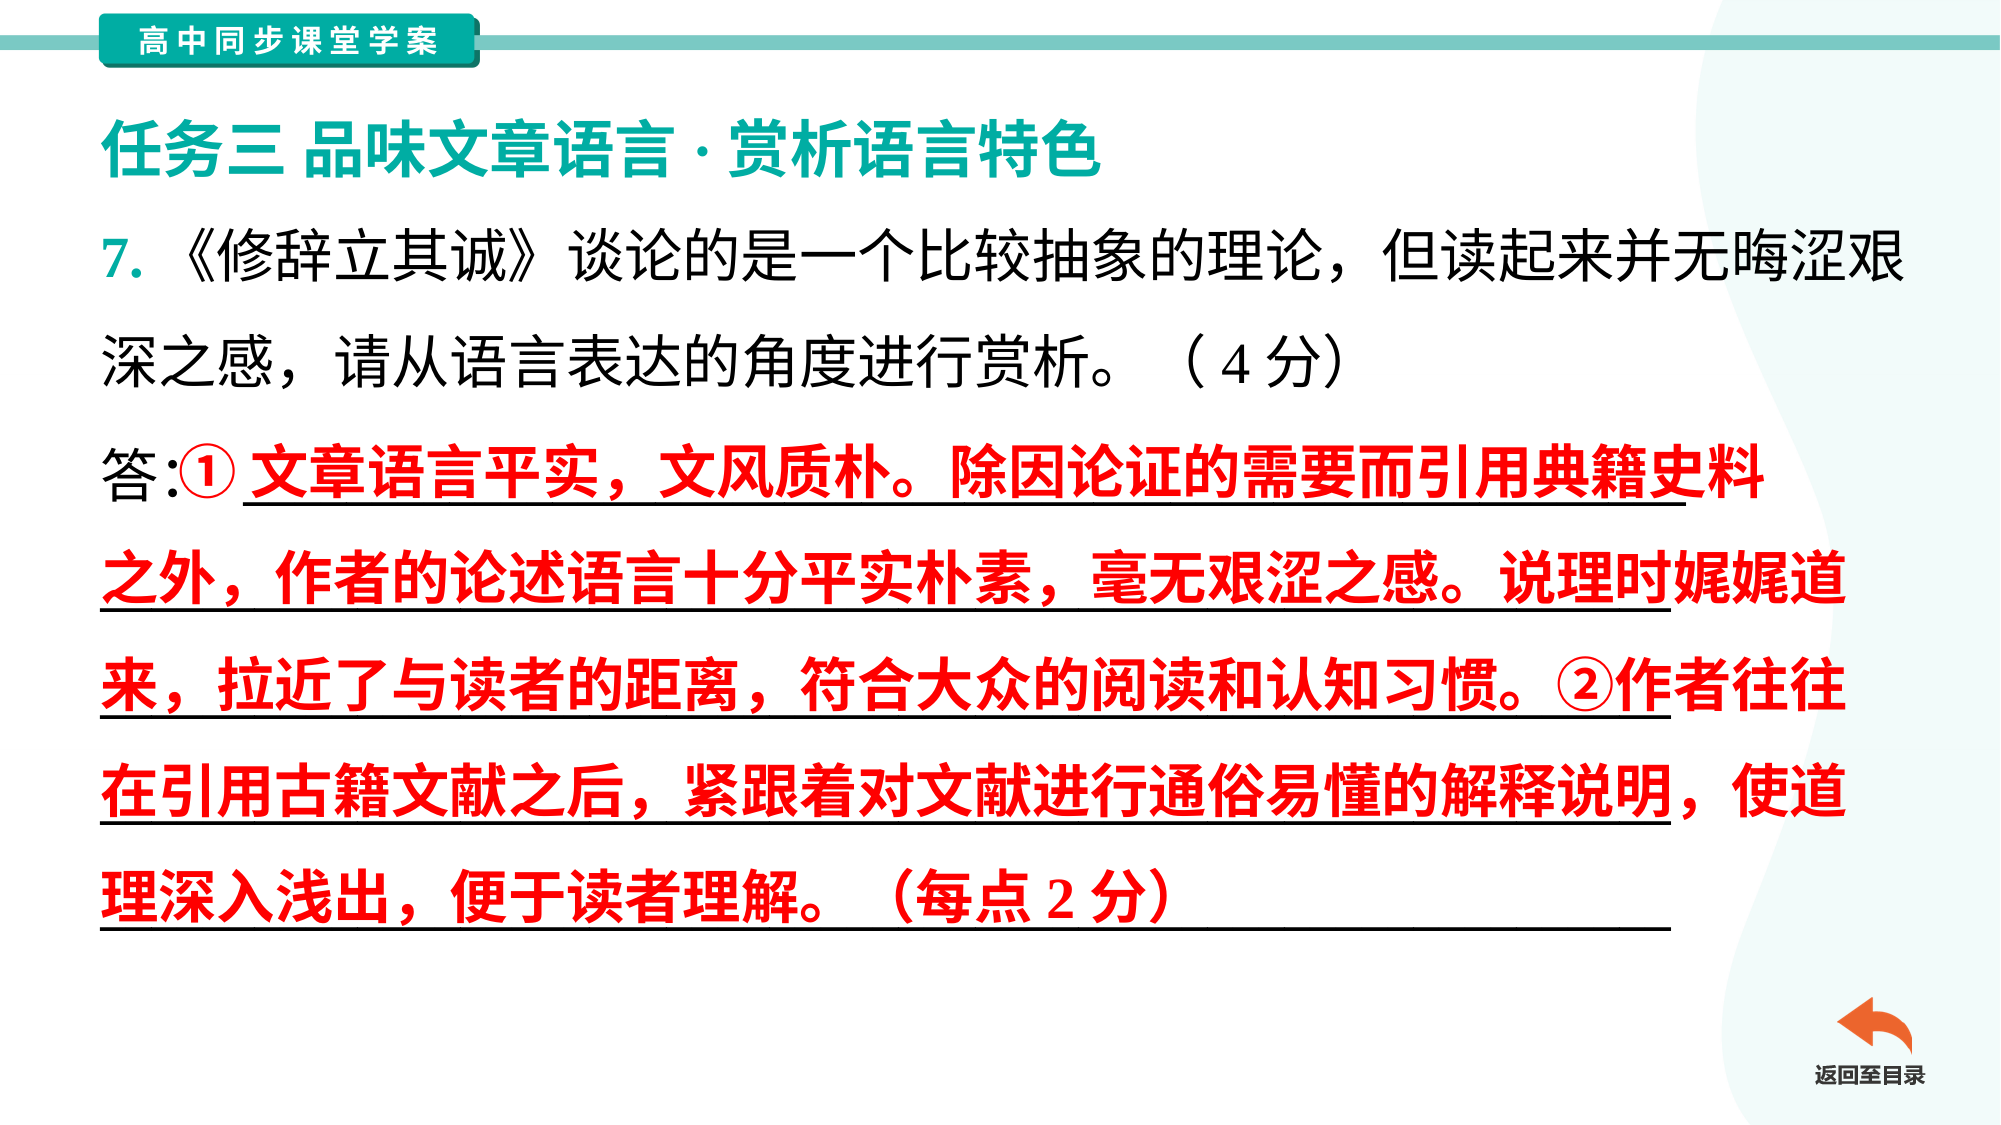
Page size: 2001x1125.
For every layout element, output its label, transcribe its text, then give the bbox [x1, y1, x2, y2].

text_box ①文章语言平实，文风质朴。除因论证的需要而引用典籍史料 之外，作者的论述语言十分平实朴素，毫无艰涩之感。说理时娓娓道 来，拉近了与读者的距离，符合大众的阅读和认知习惯。②作者往往 在引用古籍文献之后，紧跟着对文献进行通俗易懂的解释说明，使道 理深入浅出，便于读者理解。（每点2分） [100, 398, 1899, 931]
text_box 任务三 品味文章语言·赏析语言特色 [100, 76, 1899, 182]
text_box 7.《修辞立其诚》谈论的是一个比较抽象的理论，但读起来并无晦涩艰 深之感，请从语言表达的角度进行赏析。（4分） [100, 182, 1899, 396]
picture [0, 0, 2000, 1125]
text_box 答： ________________________________________________________ _____________________________________________________________ _____________________________________________________________ _____________________________________________________________ _____________________________________________________________ [100, 931, 1899, 935]
